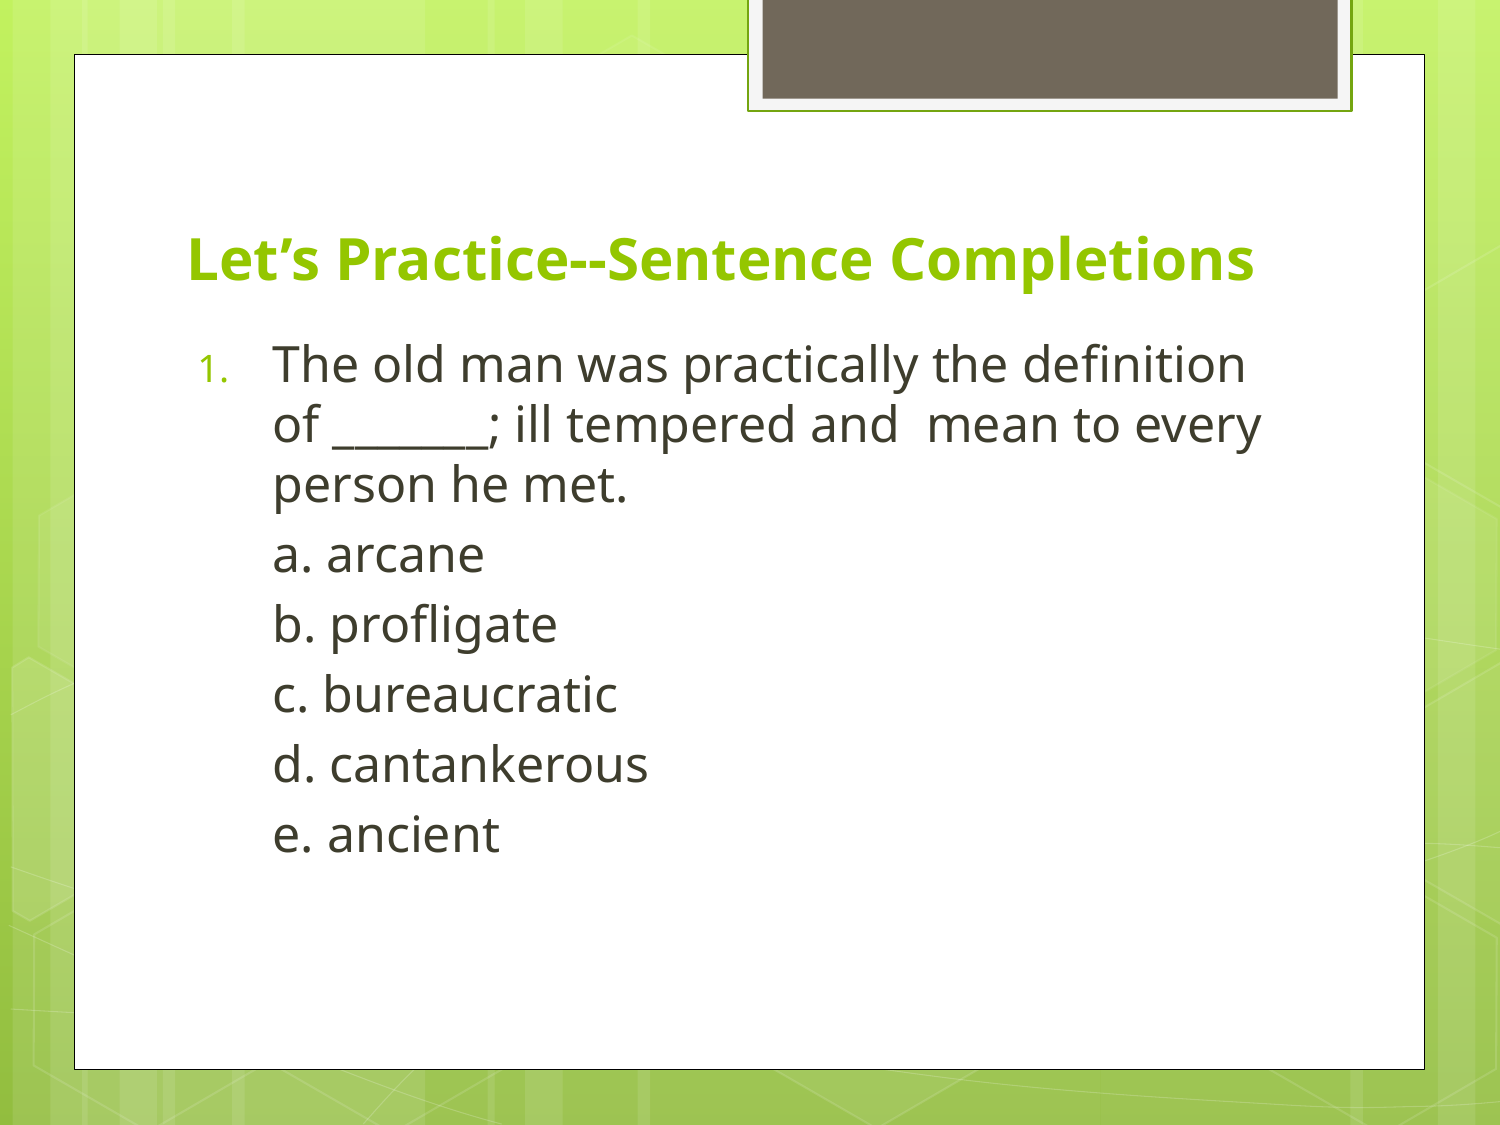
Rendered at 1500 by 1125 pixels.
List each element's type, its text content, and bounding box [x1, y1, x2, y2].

list The old man was practically the definition of _______; ill tempered and mean to every person he met. a. arcane b. profligate c. bureaucratic d. cantankerous e. ancient [171, 324, 1283, 957]
title Let’s Practice--Sentence Completions [171, 168, 1324, 300]
